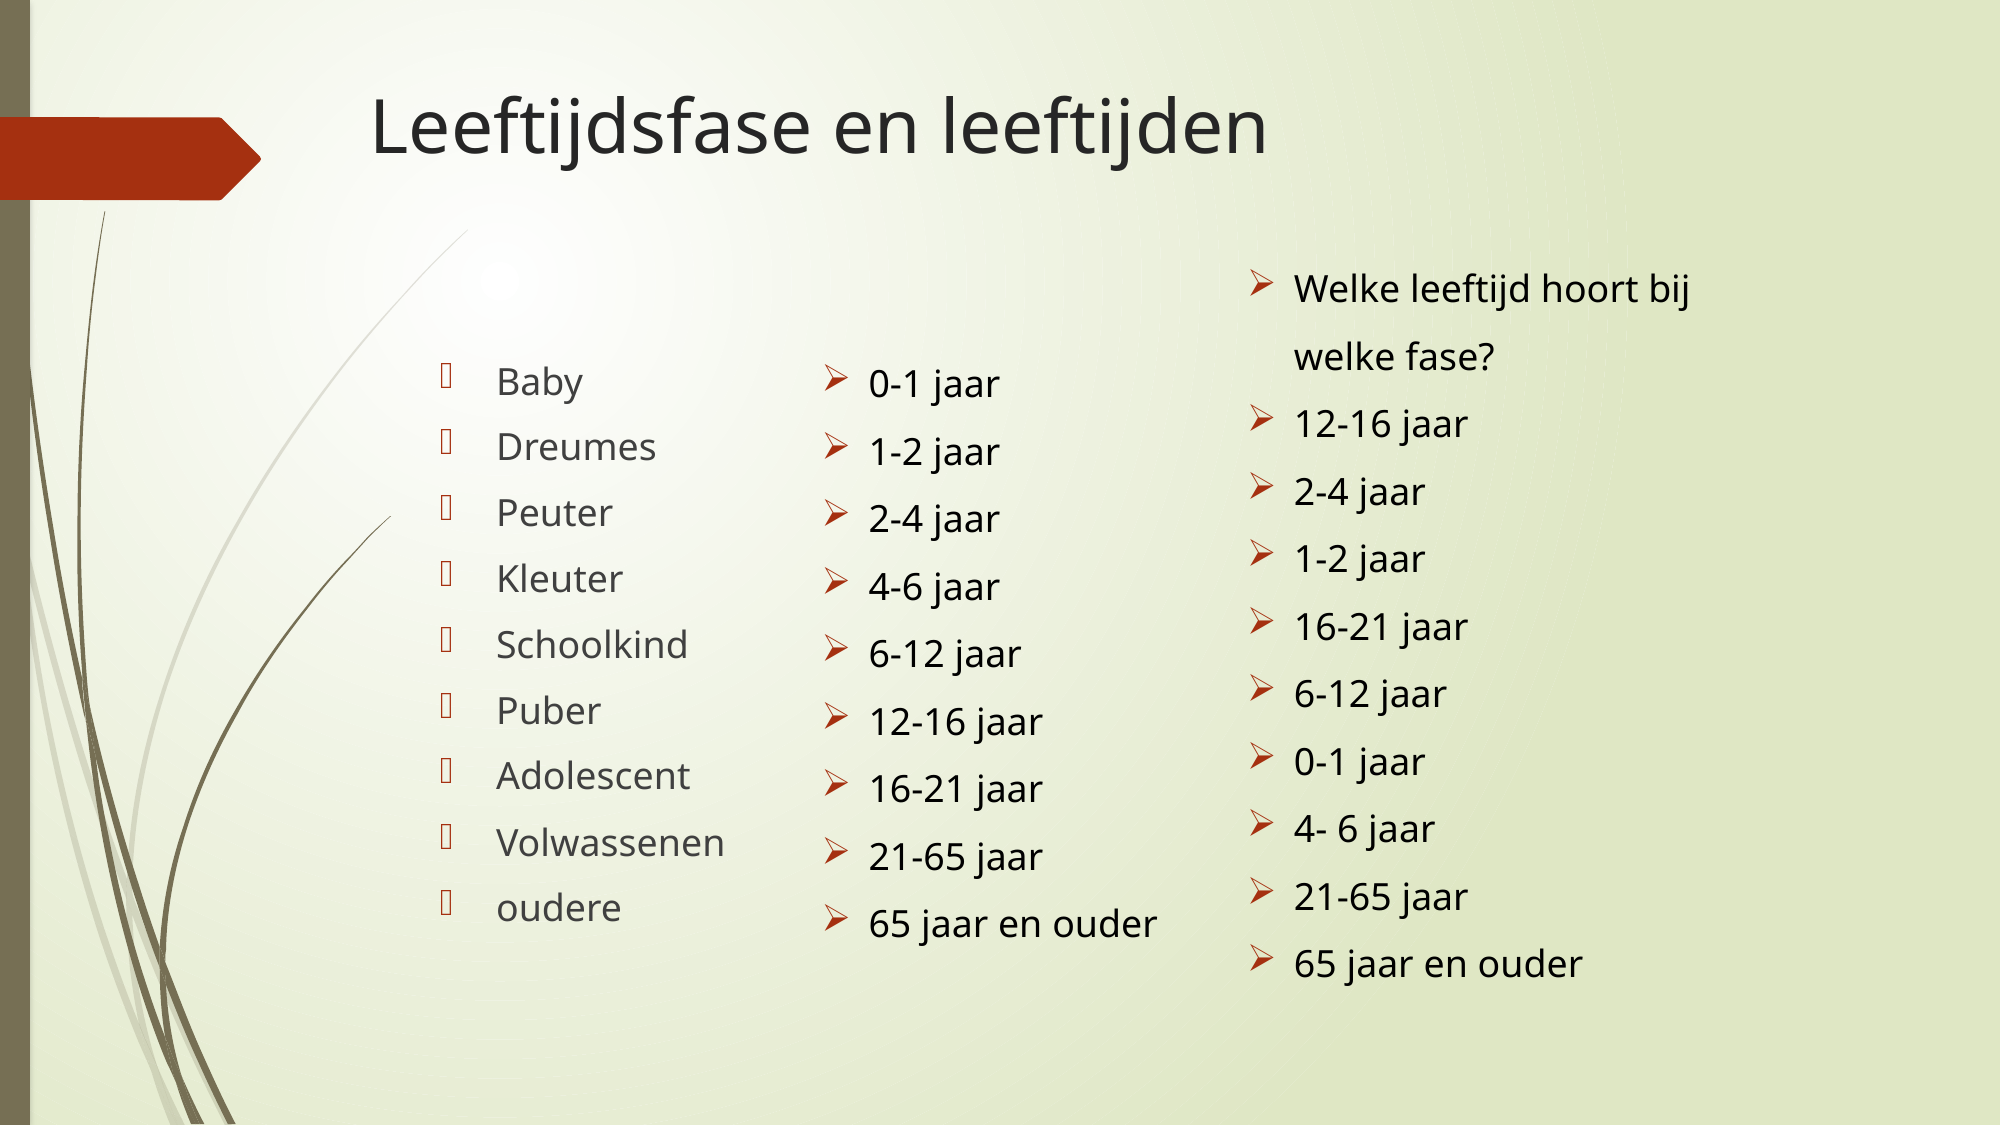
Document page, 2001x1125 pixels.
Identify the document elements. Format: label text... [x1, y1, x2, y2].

text_box Welke leeftijd hoort bij welke fase? 12-16 jaar 2-4 jaar 1-2 jaar 16-21 jaar 6-12 jaar 0-1 jaar 4- 6 jaar 21-65 jaar 65 jaar en ouder [1232, 235, 1817, 1038]
title Leeftijdsfase en leeftijden [354, 70, 1817, 281]
list Baby Dreumes Peuter Kleuter Schoolkind Puber Adolescent Volwassenen oudere [424, 350, 766, 970]
text_box 0-1 jaar 1-2 jaar 2-4 jaar 4-6 jaar 6-12 jaar 12-16 jaar 16-21 jaar 21-65 jaar 65 jaar en ouder [806, 330, 1192, 953]
